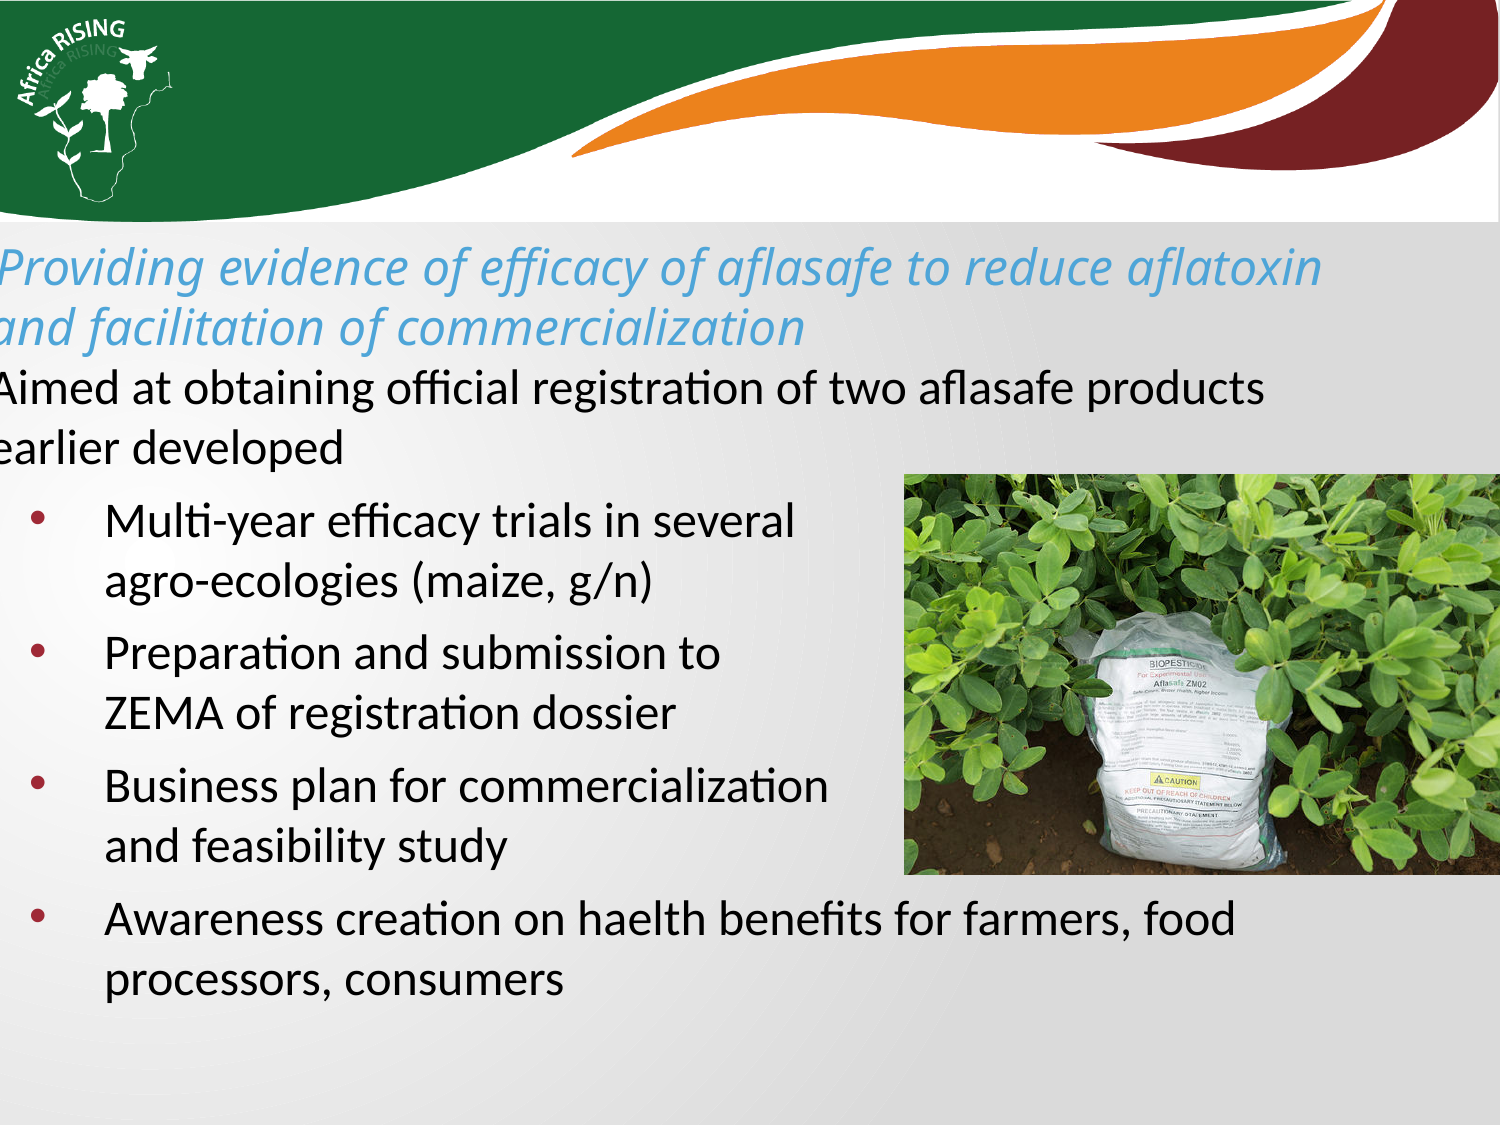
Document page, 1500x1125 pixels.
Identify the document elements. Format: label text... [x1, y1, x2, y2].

picture [904, 474, 1500, 876]
text_box Providing evidence of efficacy of aflasafe to reduce aflatoxin and facilitation of commercialization Aimed at obtaining official registration of two aflasafe products earlier developed Multi-year efficacy trials in several agro-ecologies (maize, g/n) Preparation and submission to ZEMA of registration dossier Business plan for commercialization and feasibility study Awareness creation on haelth benefits for farmers, food processors, consumers [0, 227, 1447, 1125]
picture [0, 0, 1499, 222]
